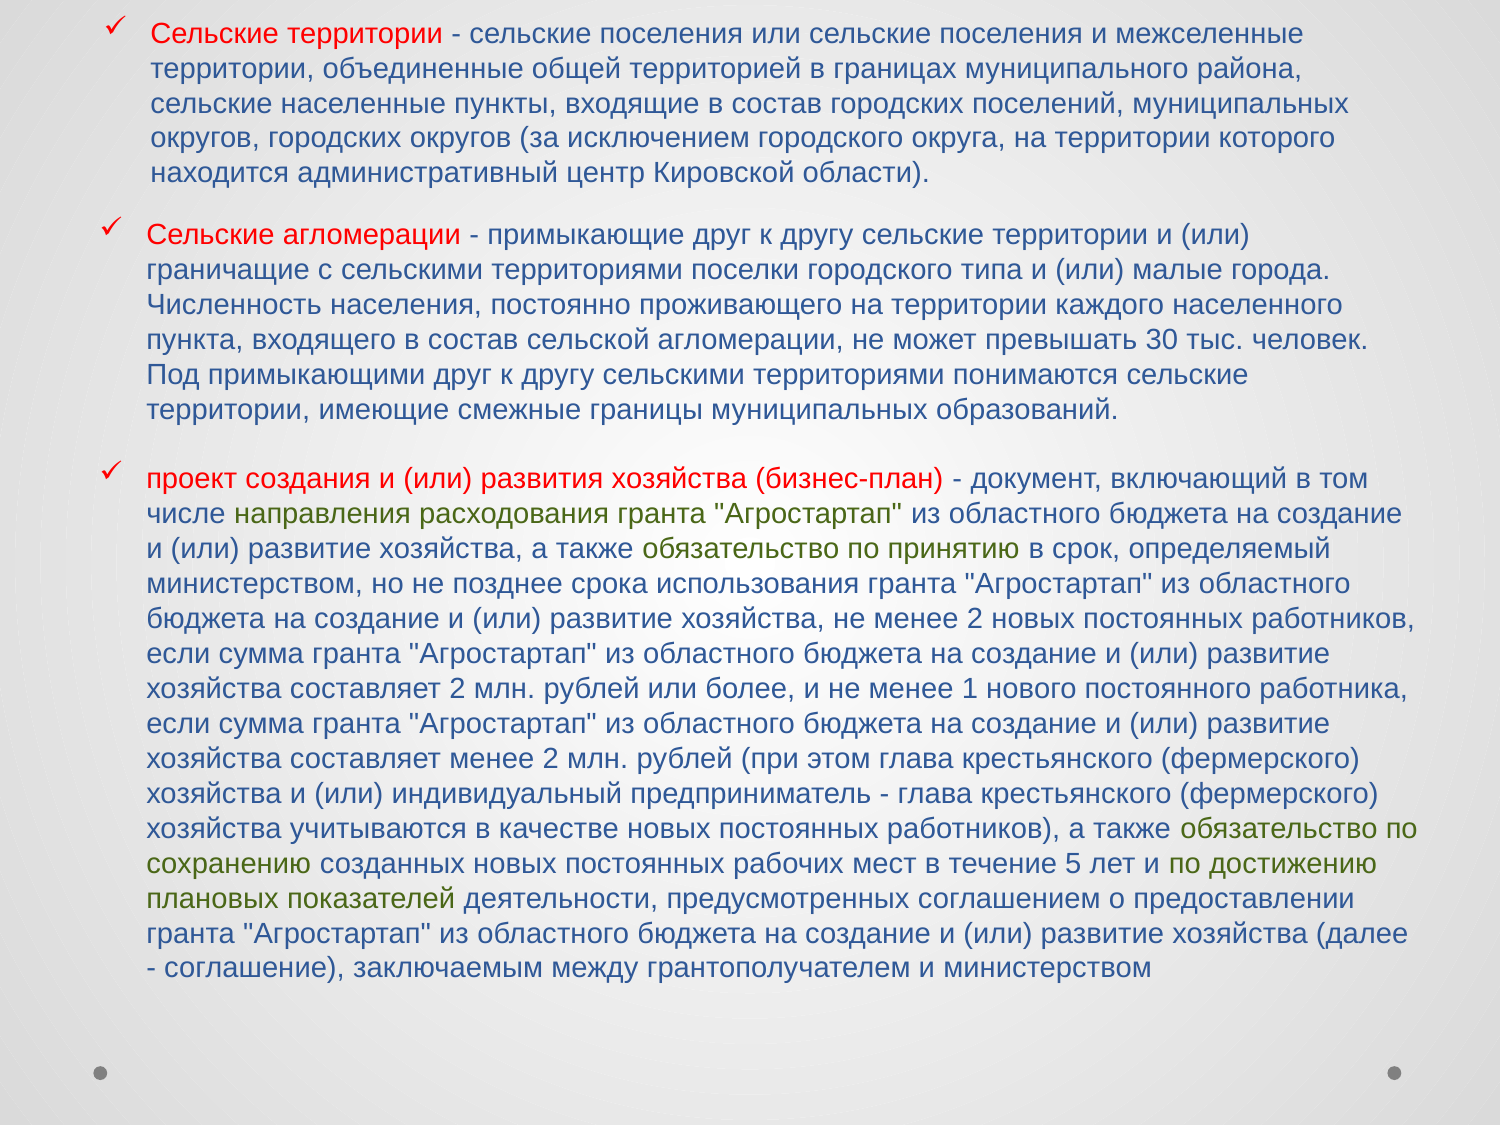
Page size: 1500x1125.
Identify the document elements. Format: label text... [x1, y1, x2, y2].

text_box Сельские агломерации - примыкающие друг к другу сельские территории и (или) граничащие с сельскими территориями поселки городского типа и (или) малые города. Численность населения, постоянно проживающего на территории каждого населенного пункта, входящего в состав сельской агломерации, не может превышать 30 тыс. человек. Под примыкающими друг к другу сельскими территориями понимаются сельские территории, имеющие смежные границы муниципальных образований. [84, 219, 1435, 433]
text_box проект создания и (или) развития хозяйства (бизнес-план) - документ, включающий в том числе направления расходования гранта "Агростартап" из областного бюджета на создание и (или) развитие хозяйства, а также обязательство по принятию в срок, определяемый министерством, но не позднее срока использования гранта "Агростартап" из областного бюджета на создание и (или) развитие хозяйства, не менее 2 новых постоянных работников, если сумма гранта "Агростартап" из областного бюджета на создание и (или) развитие хозяйства составляет 2 млн. рублей или более, и не менее 1 нового постоянного работника, если сумма гранта "Агростартап" из областного бюджета на создание и (или) развитие хозяйства составляет менее 2 млн. рублей (при этом глава крестьянского (фермерского) хозяйства и (или) индивидуальный предприниматель - глава крестьянского (фермерского) хозяйства учитываются в качестве новых постоянных работников), а также обязательство по сохранению созданных новых постоянных рабочих мест в течение 5 лет и по достижению плановых показателей деятельности, предусмотренных соглашением о предоставлении гранта "Агростартап" из областного бюджета на создание и (или) развитие хозяйства (далее - соглашение), заключаемым между грантополучателем и министерством [84, 550, 1435, 1062]
title Сельские территории - сельские поселения или сельские поселения и межселенные территории, объединенные общей территорией в границах муниципального района, сельские населенные пункты, входящие в состав городских поселений, муниципальных округов, городских округов (за исключением городского округа, на территории которого находится административный центр Кировской области). [88, 42, 1439, 197]
